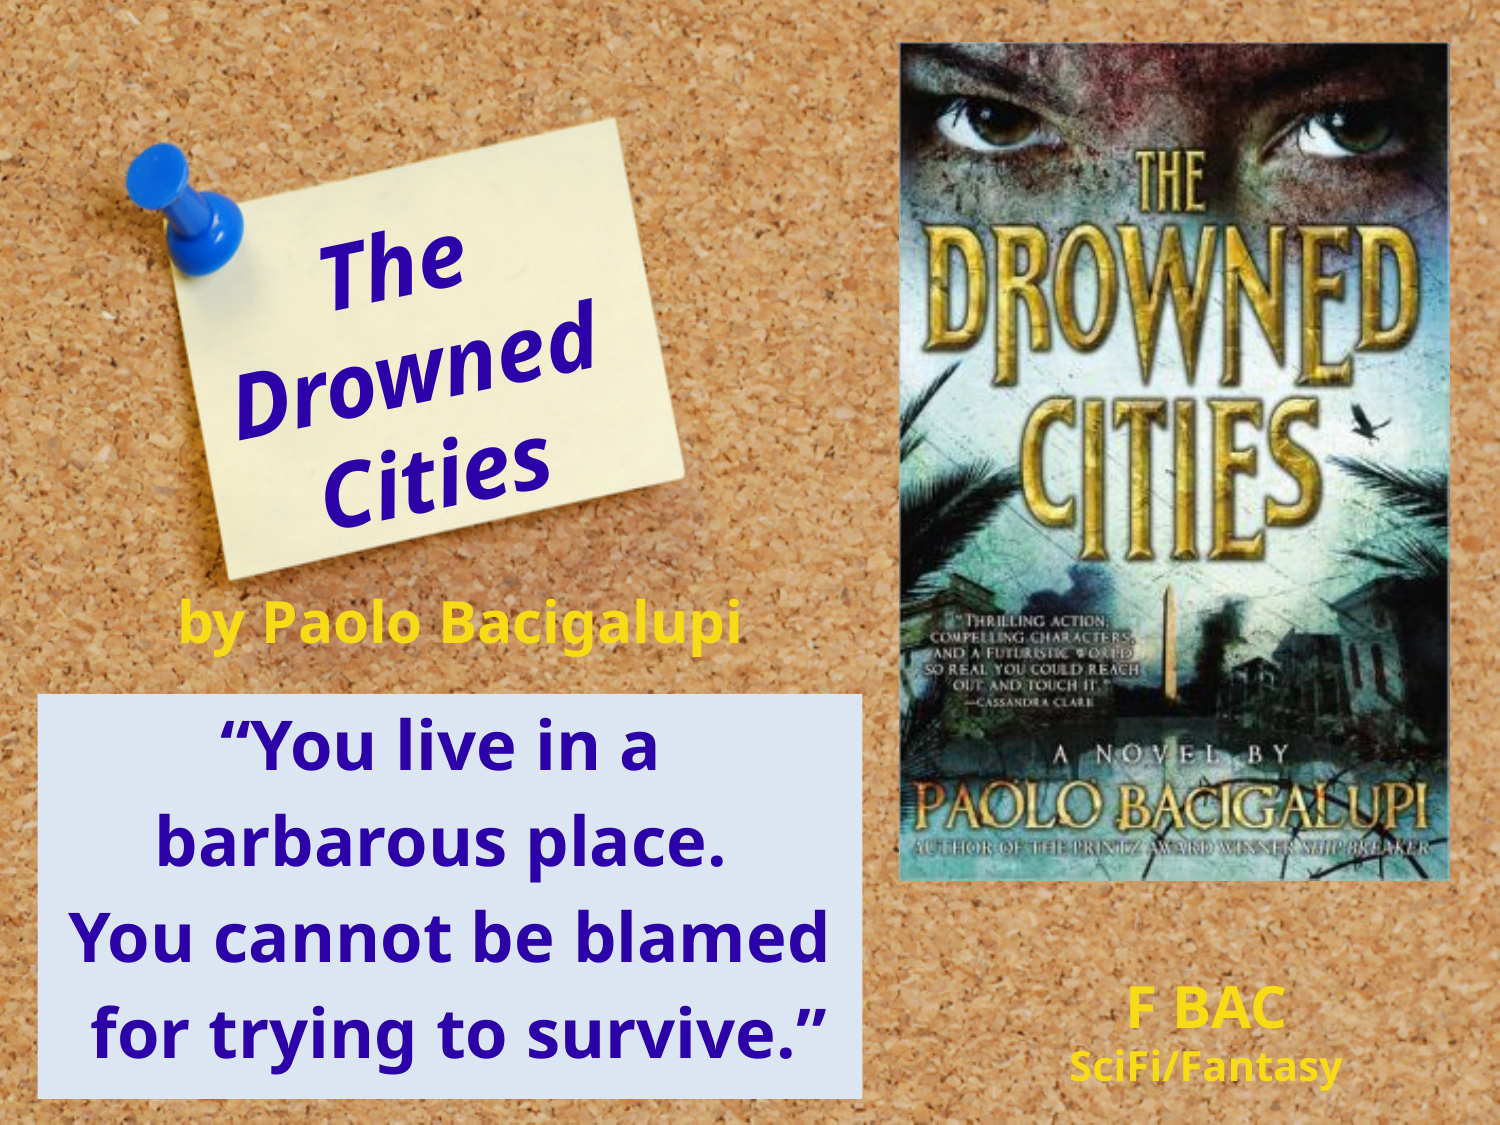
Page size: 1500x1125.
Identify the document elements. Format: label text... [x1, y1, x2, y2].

list “You live in a barbarous place. You cannot be blamed for trying to survive.” [37, 693, 863, 1099]
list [899, 42, 1451, 882]
text_box F BAC SciFi/Fantasy [1037, 962, 1375, 1098]
text_box by Paolo Bacigalupi [162, 577, 763, 663]
picture [0, 0, 1500, 1125]
title The Drowned Cities [162, 158, 664, 577]
